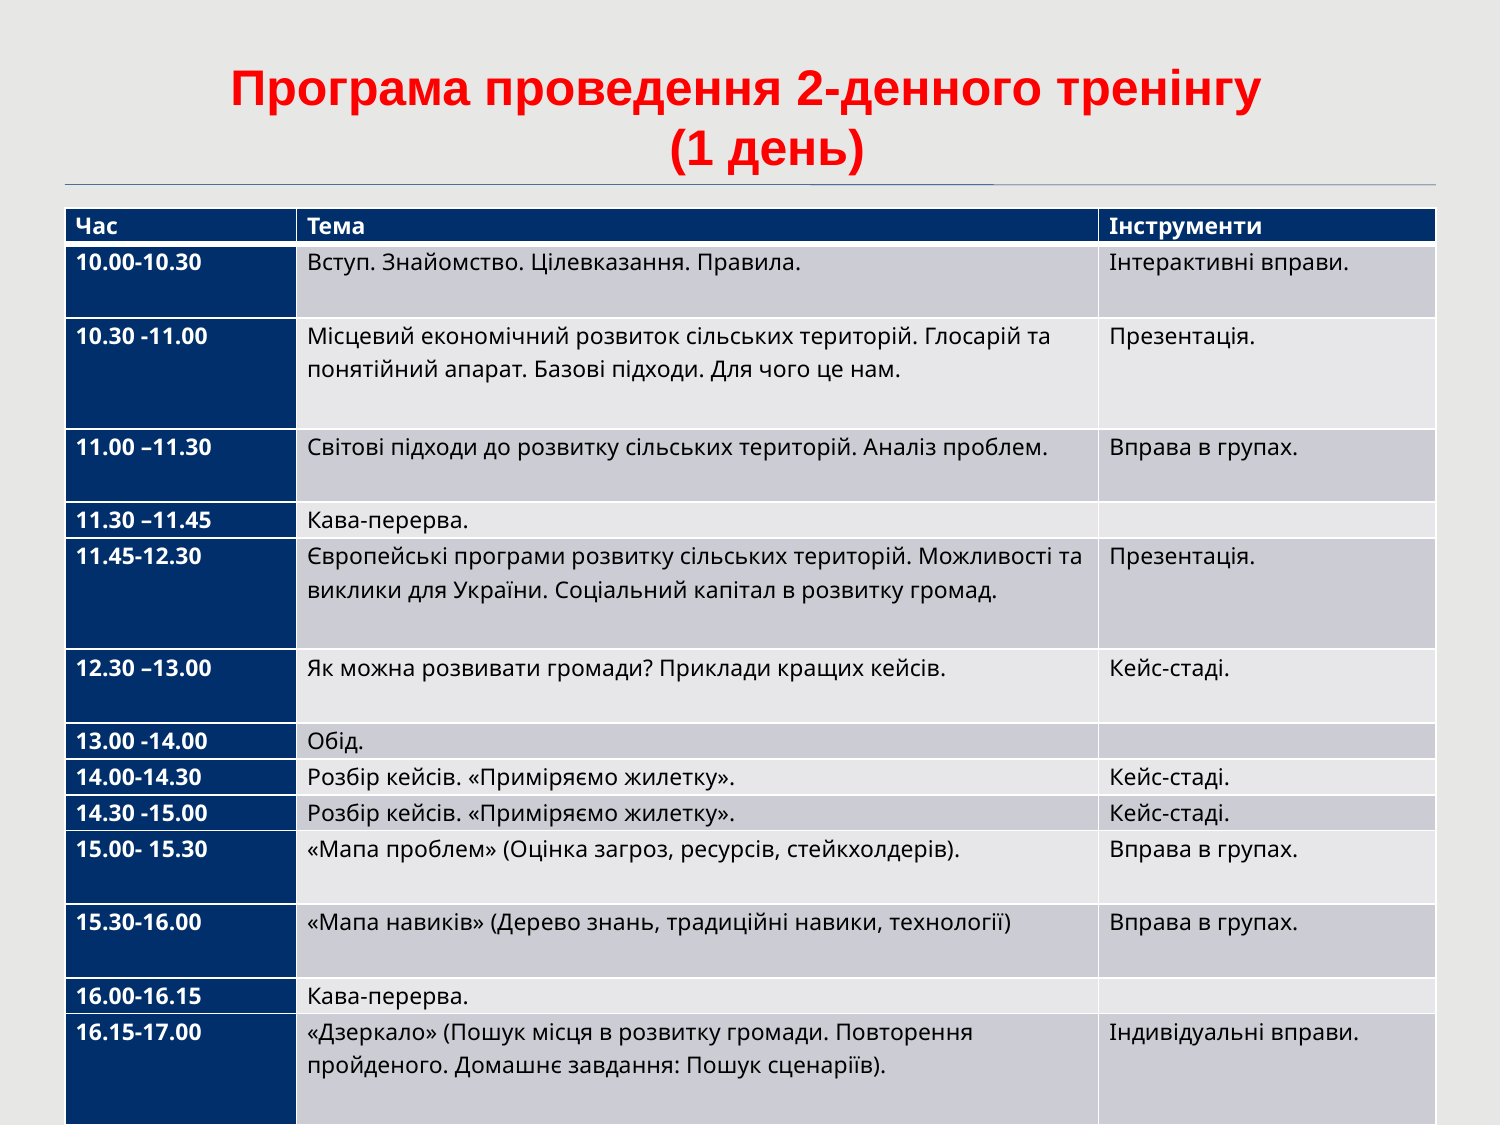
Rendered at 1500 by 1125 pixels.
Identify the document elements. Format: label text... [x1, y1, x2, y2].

table_cell «Мапа проблем» (Оцінка загроз, ресурсів, стейкхолдерів). [297, 831, 1098, 903]
table_cell Місцевий економічний розвиток сільських територій. Глосарій та понятійний апарат. Базові підходи. Для чого це нам. [297, 319, 1098, 428]
table_cell Кейс-стаді. [1099, 760, 1435, 794]
table_cell Вправа в групах. [1099, 905, 1435, 977]
table_cell 10.00-10.30 [66, 247, 296, 317]
table_cell «Мапа навиків» (Дерево знань, традиційні навики, технології) [297, 905, 1098, 977]
table_cell Кейс-стаді. [1099, 650, 1435, 722]
table_cell Презентація. [1099, 319, 1435, 428]
table_cell Обід. [297, 724, 1098, 758]
table_cell [1099, 503, 1435, 537]
table_cell [1099, 724, 1435, 758]
table_cell [1099, 979, 1435, 1013]
table_cell Як можна розвивати громади? Приклади кращих кейсів. [297, 650, 1098, 722]
table_cell Розбір кейсів. «Приміряємо жилетку». [297, 760, 1098, 794]
table_cell «Дзеркало» (Пошук місця в розвитку громади. Повторення пройденого. Домашнє завдання: Пошук сценаріїв). [297, 1014, 1098, 1124]
table_cell 14.30 -15.00 [66, 796, 296, 830]
table_cell 16.00-16.15 [66, 979, 296, 1013]
table_cell Кейс-стаді. [1099, 796, 1435, 830]
table_cell Вступ. Знайомство. Цілевказання. Правила. [297, 247, 1098, 317]
table_cell 11.00 –11.30 [66, 430, 296, 501]
table_cell Кава-перерва. [297, 503, 1098, 537]
text_box Програма проведення 2-денного тренінгу (1 день) [197, 48, 1337, 183]
table_cell Світові підходи до розвитку сільських територій. Аналіз проблем. [297, 430, 1098, 501]
table_cell Вправа в групах. [1099, 430, 1435, 501]
table_header Інструменти [1099, 209, 1435, 241]
table_cell 16.15-17.00 [66, 1014, 296, 1124]
table_cell Європейські програми розвитку сільських територій. Можливості та виклики для України. Соціальний капітал в розвитку громад. [297, 539, 1098, 648]
table_cell Вправа в групах. [1099, 831, 1435, 903]
table_cell Індивідуальні вправи. [1099, 1014, 1435, 1124]
table_cell 15.00- 15.30 [66, 831, 296, 903]
table_header Час [66, 209, 296, 241]
table_cell 13.00 -14.00 [66, 724, 296, 758]
table_header Тема [297, 209, 1098, 241]
table_cell 11.45-12.30 [66, 539, 296, 648]
table_cell Інтерактивні вправи. [1099, 247, 1435, 317]
table_cell 12.30 –13.00 [66, 650, 296, 722]
table_cell 15.30-16.00 [66, 905, 296, 977]
table_cell Розбір кейсів. «Приміряємо жилетку». [297, 796, 1098, 830]
table_cell 10.30 -11.00 [66, 319, 296, 428]
table_cell Кава-перерва. [297, 979, 1098, 1013]
table_cell 11.30 –11.45 [66, 503, 296, 537]
table_cell Презентація. [1099, 539, 1435, 648]
table_cell 14.00-14.30 [66, 760, 296, 794]
